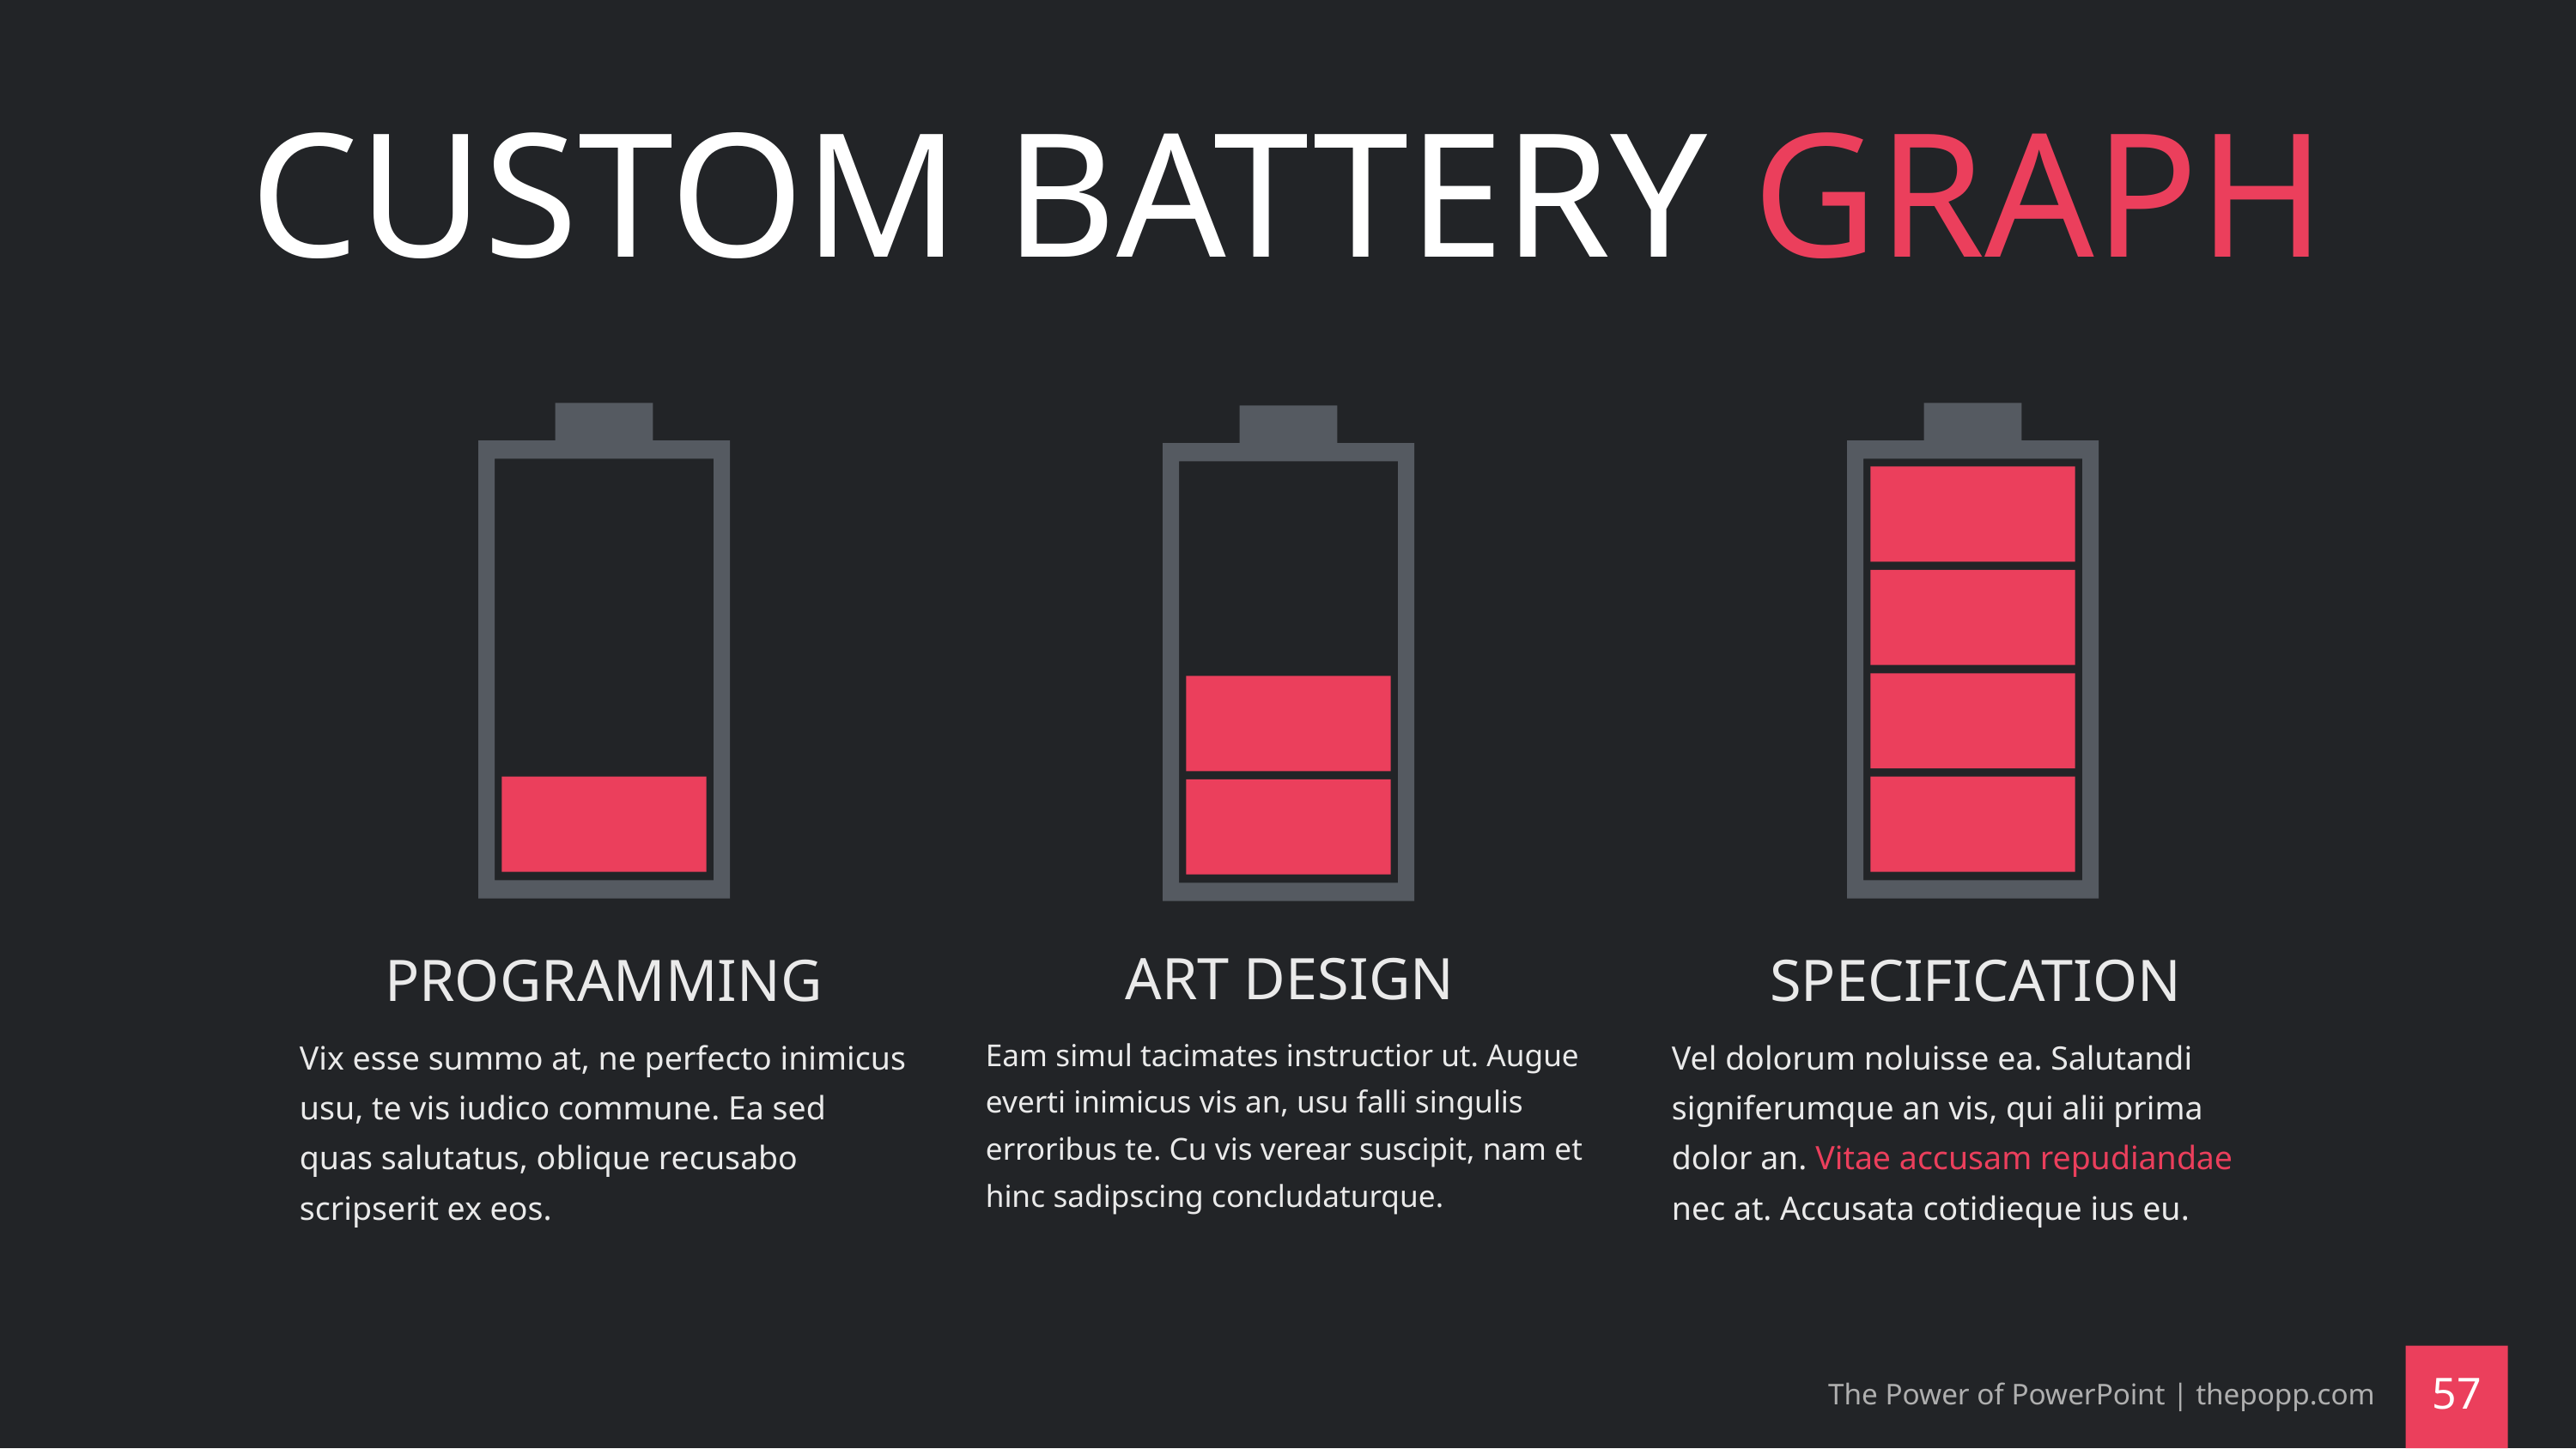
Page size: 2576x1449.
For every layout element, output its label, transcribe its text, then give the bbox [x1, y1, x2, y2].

text_box [1869, 776, 2076, 873]
text_box [1846, 402, 2099, 900]
text_box Vel dolorum noluisse ea. Salutandi signiferumque an vis, qui alii prima dolor an. Vitae accusam repudiandae nec at. Accusata cotidieque ius eu. [1659, 1019, 2293, 1256]
text_box Eam simul tacimates instructior ut. Augue everti inimicus vis an, usu falli singulis erroribus te. Cu vis verear suscipit, nam et hinc sadipscing concludaturque. [973, 1018, 1607, 1255]
text_box PROGRAMMING [287, 937, 921, 1014]
footer The Power of PowerPoint | thepopp.com [1519, 1356, 2389, 1434]
text_box [1185, 675, 1392, 772]
text_box ART DESIGN [973, 937, 1607, 1013]
title CUSTOM BATTERY GRAPH [109, 75, 2467, 302]
slide_number 57 [2404, 1356, 2509, 1434]
text_box [1869, 465, 2076, 562]
text_box [501, 776, 708, 873]
text_box SPECIFICATION [1659, 937, 2293, 1014]
text_box [1185, 779, 1392, 876]
text_box Vix esse summo at, ne perfecto inimicus usu, te vis iudico commune. Ea sed quas salutatus, oblique recusabo scripserit ex eos. [287, 1019, 921, 1256]
text_box [1162, 404, 1415, 902]
text_box [1869, 672, 2076, 769]
text_box [1869, 569, 2076, 666]
text_box [477, 402, 731, 900]
